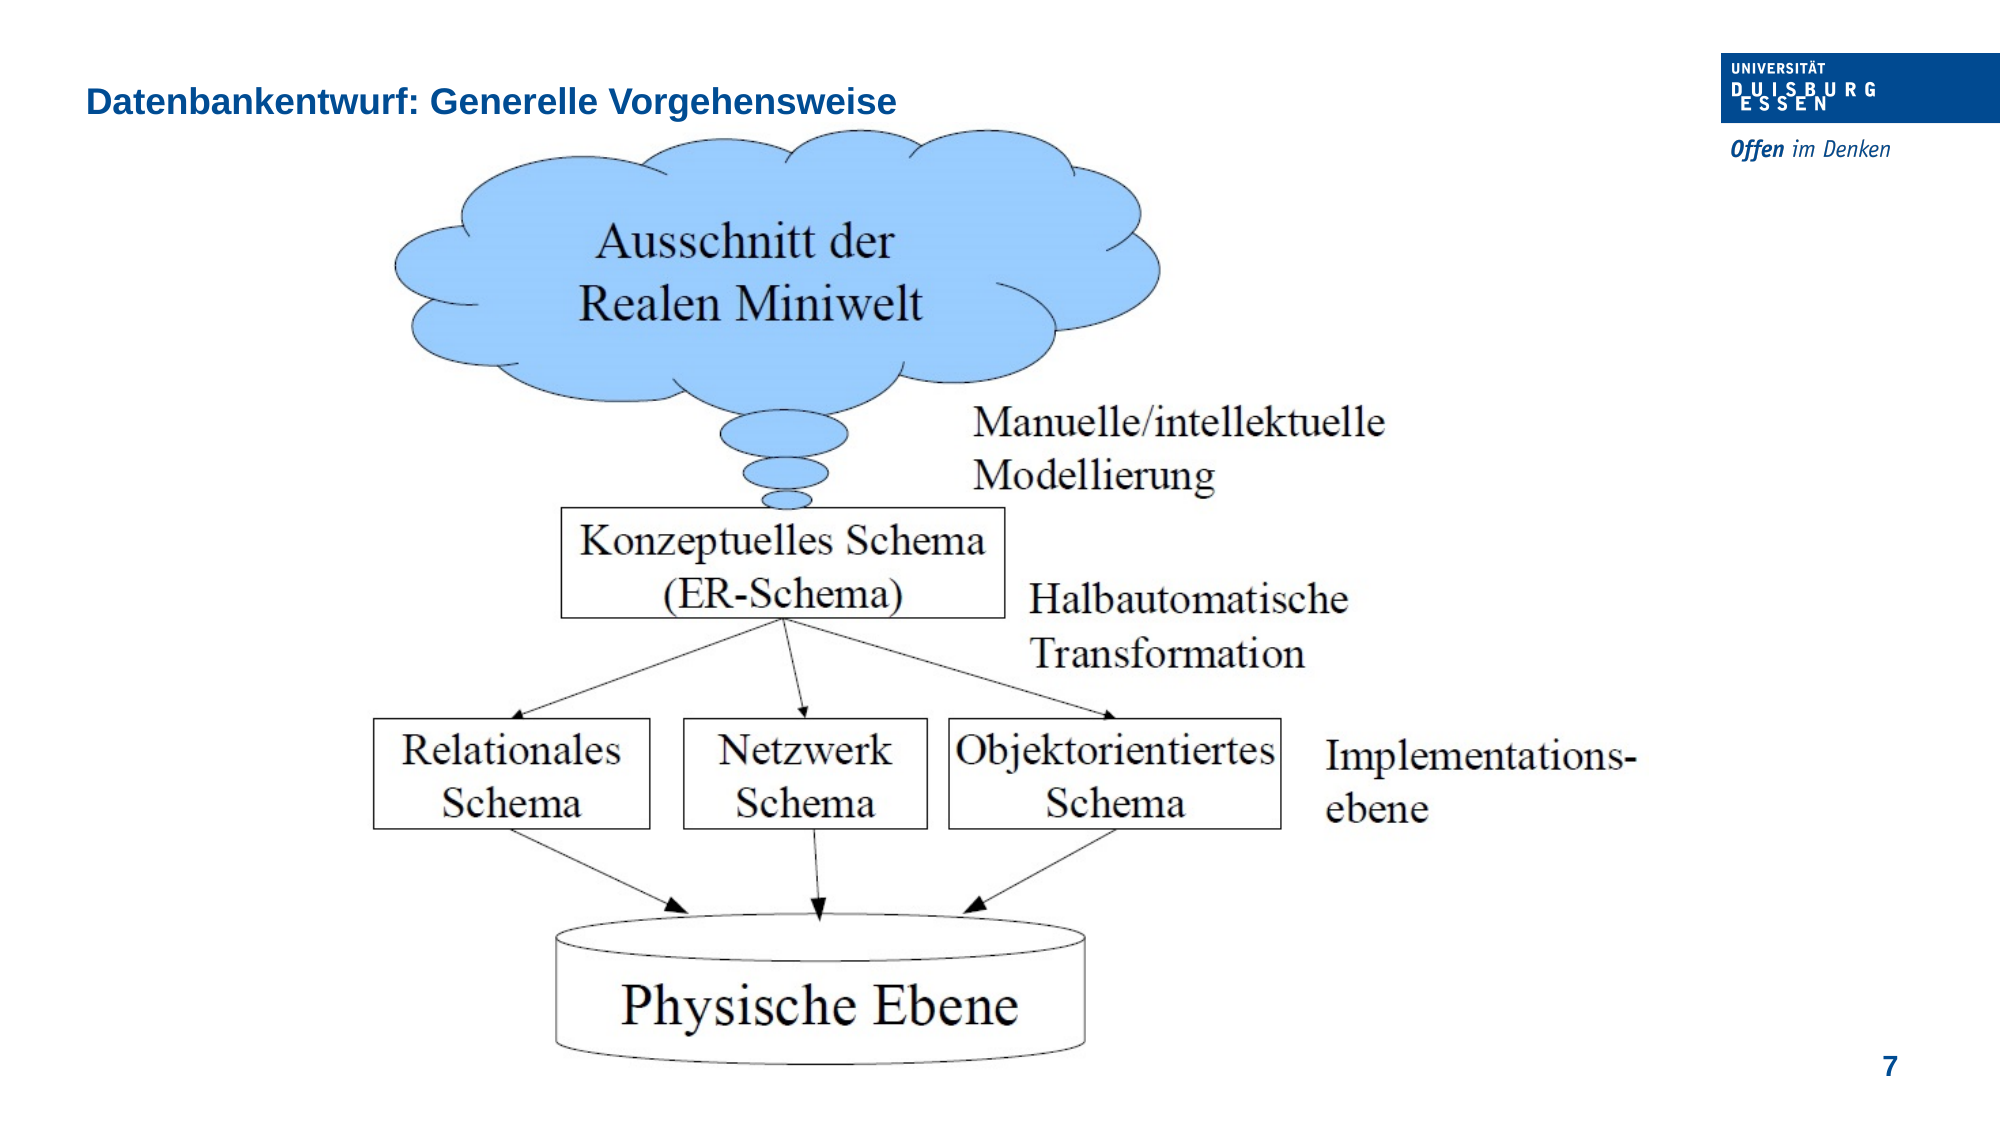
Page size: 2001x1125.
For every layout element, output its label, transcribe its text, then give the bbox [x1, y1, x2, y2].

slide_number 7 [1677, 1039, 1914, 1081]
picture [1721, 53, 2000, 162]
picture [346, 122, 1649, 1087]
list Datenbankentwurf: Generelle Vorgehensweise [85, 82, 1694, 123]
